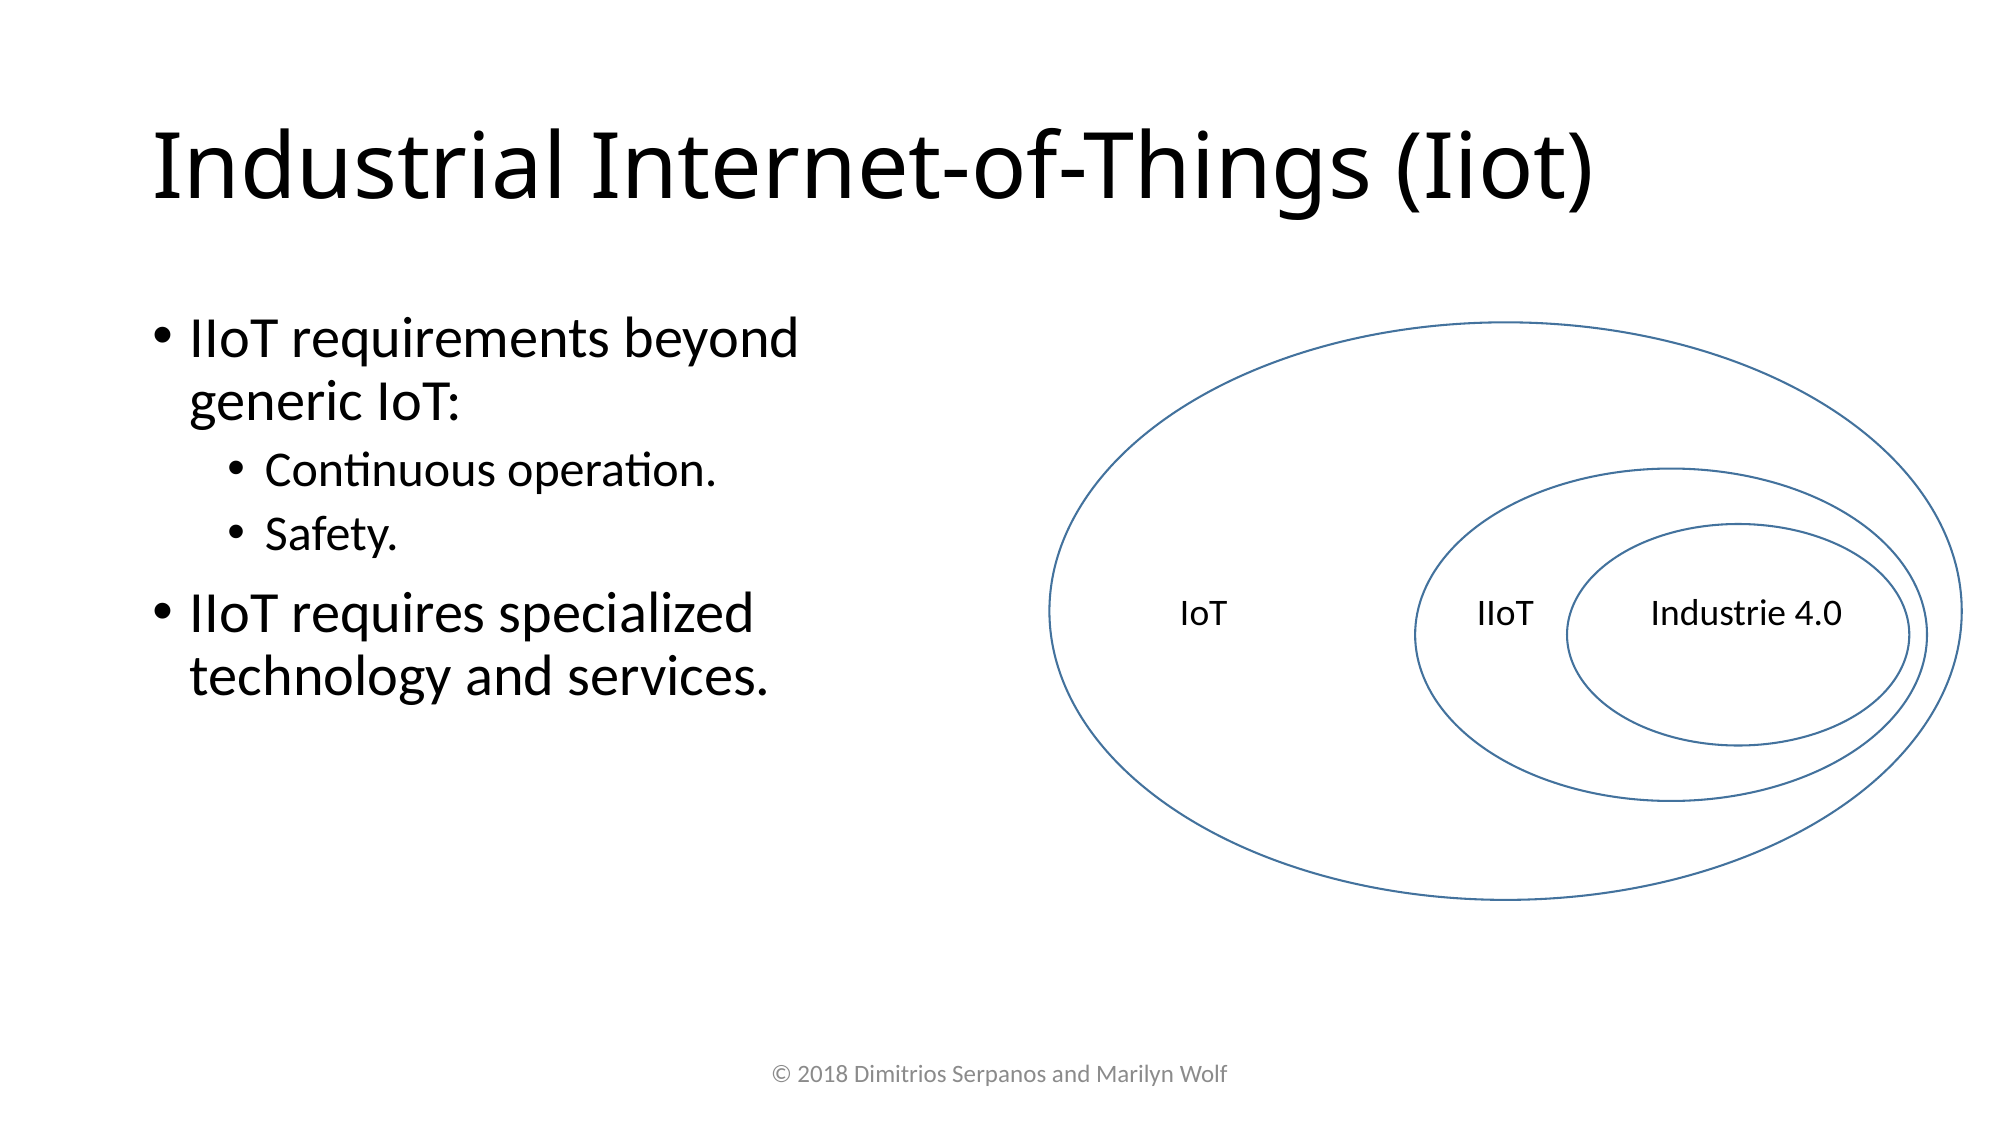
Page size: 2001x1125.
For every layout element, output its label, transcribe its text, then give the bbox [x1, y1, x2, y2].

list IIoT requirements beyond generic IoT: Continuous operation. Safety. IIoT requires specialized technology and services. [137, 299, 988, 1014]
title Industrial Internet-of-Things (Iiot) [137, 59, 1863, 278]
footer © 2018 Dimitrios Serpanos and Marilyn Wolf [662, 1042, 1338, 1103]
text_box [1049, 322, 1962, 900]
